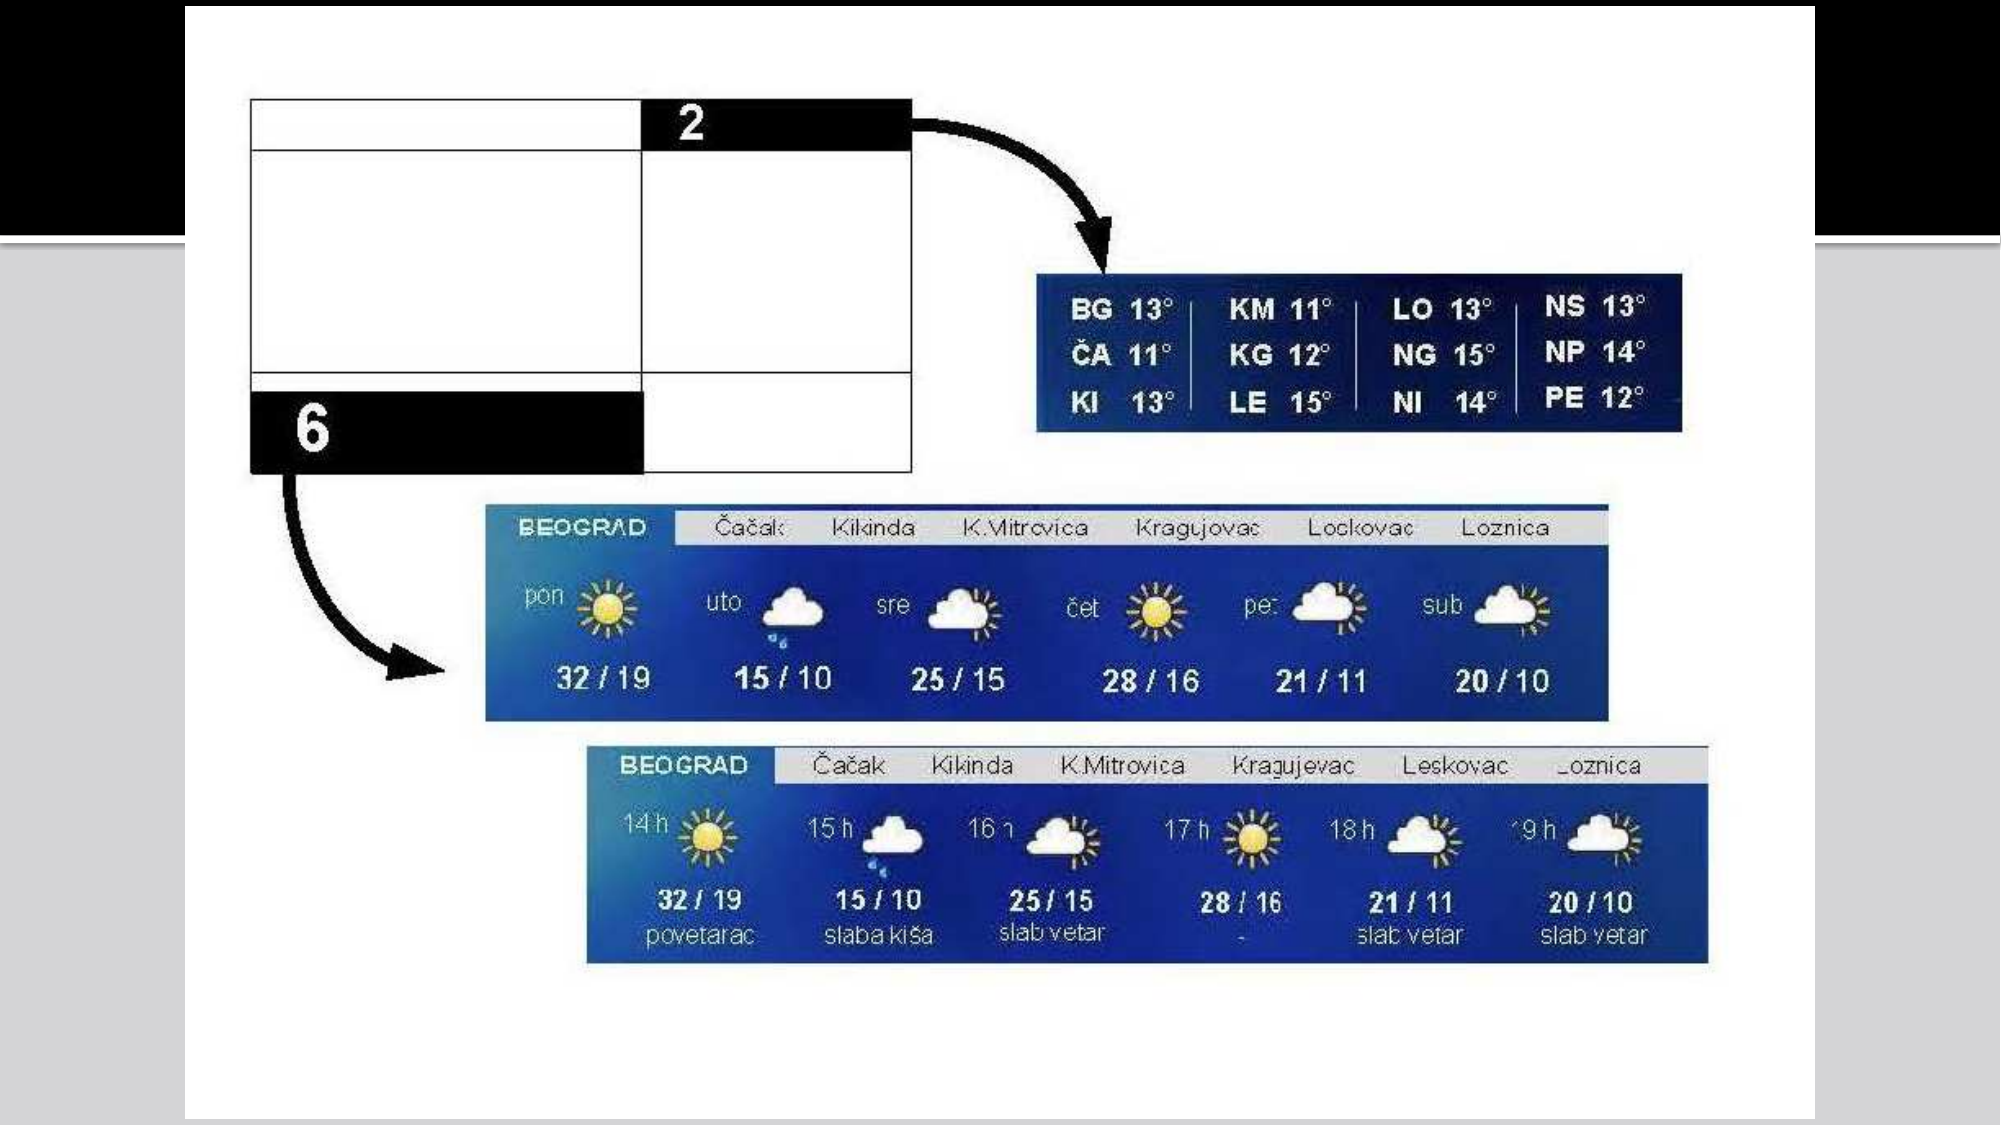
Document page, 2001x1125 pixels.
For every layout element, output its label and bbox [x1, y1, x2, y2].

picture [185, 6, 1815, 1119]
